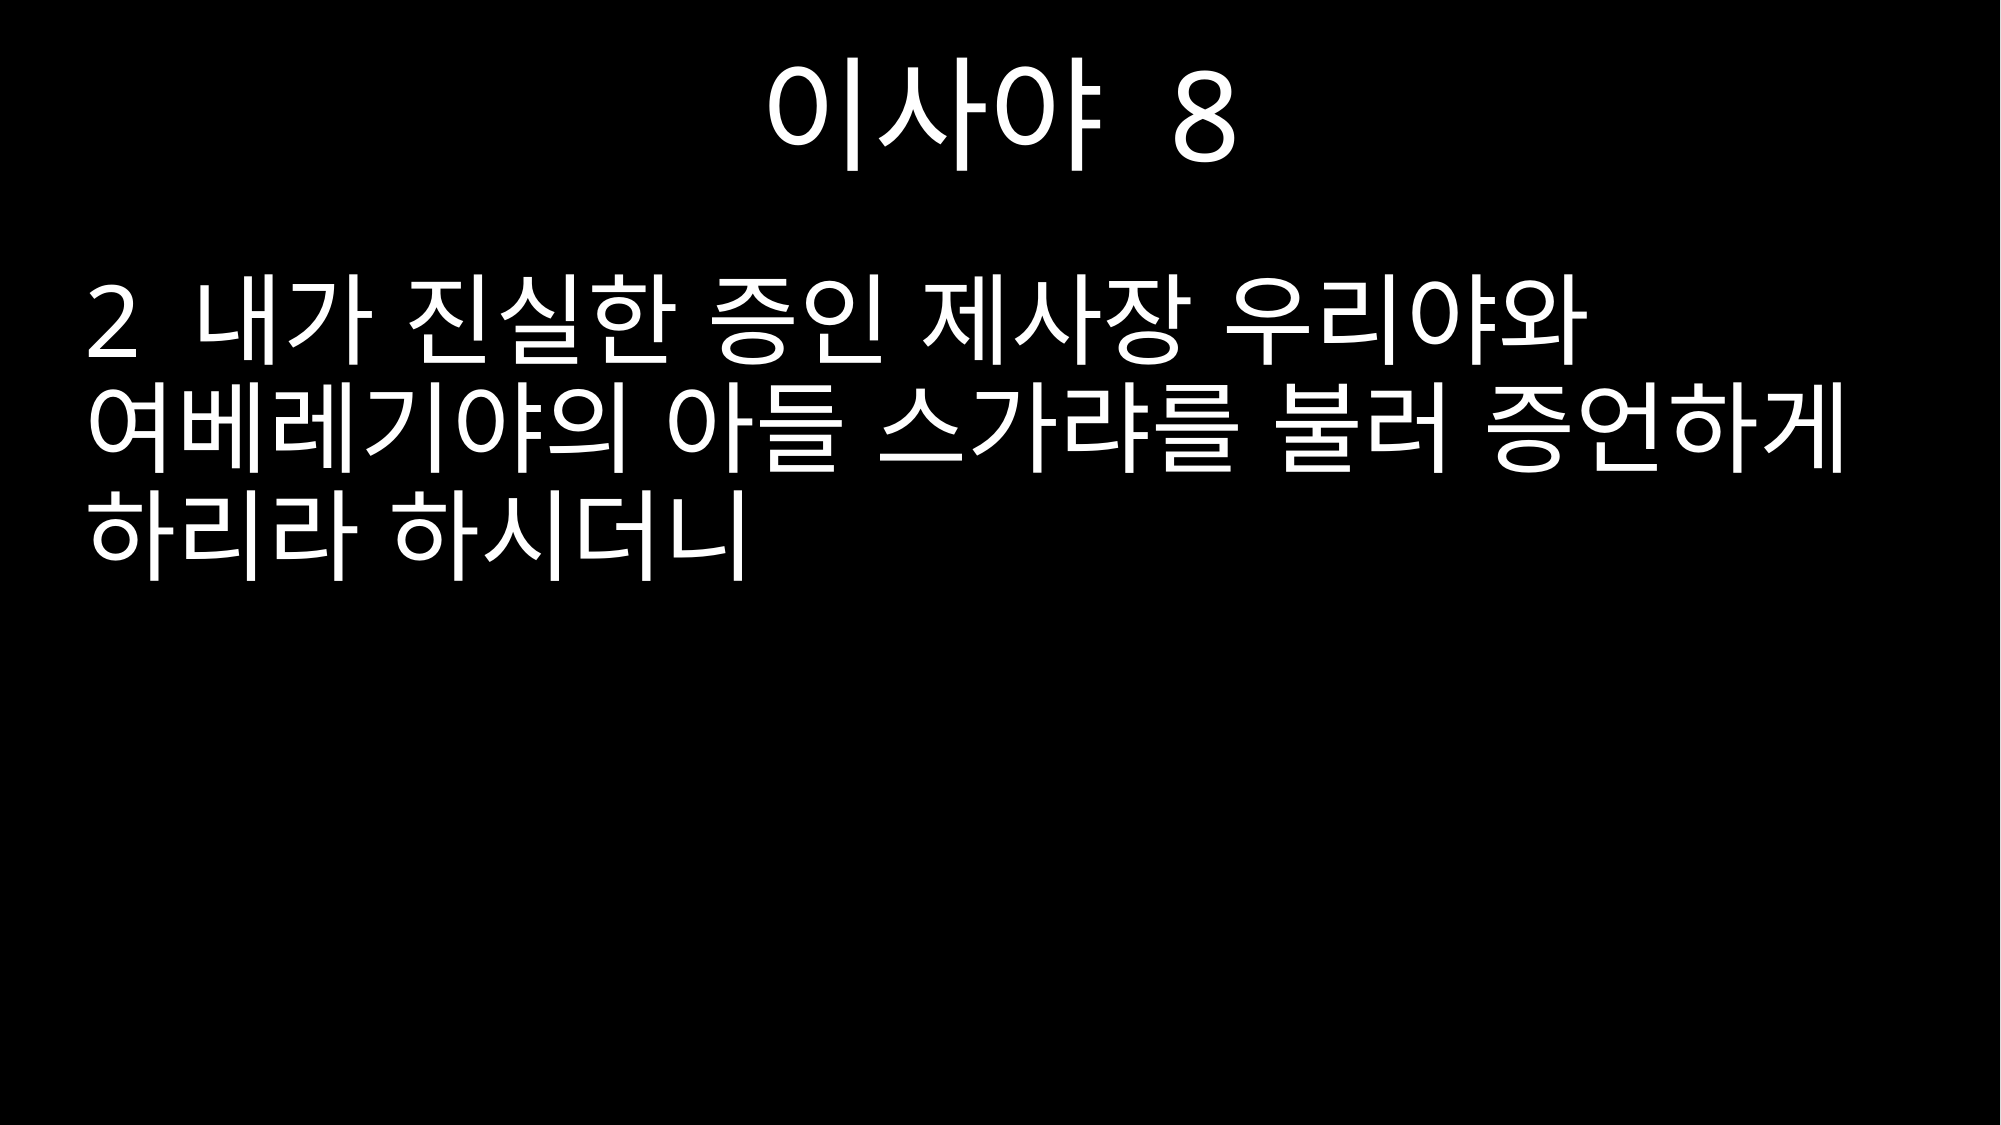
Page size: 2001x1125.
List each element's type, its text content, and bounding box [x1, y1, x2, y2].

picture [0, 0, 2001, 1125]
list 2 내가 진실한 증인 제사장 우리야와 여베레기야의 아들 스가랴를 불러 증언하게 하리라 하시더니 [69, 263, 1953, 423]
footer 이사야 8 [0, 32, 2000, 192]
